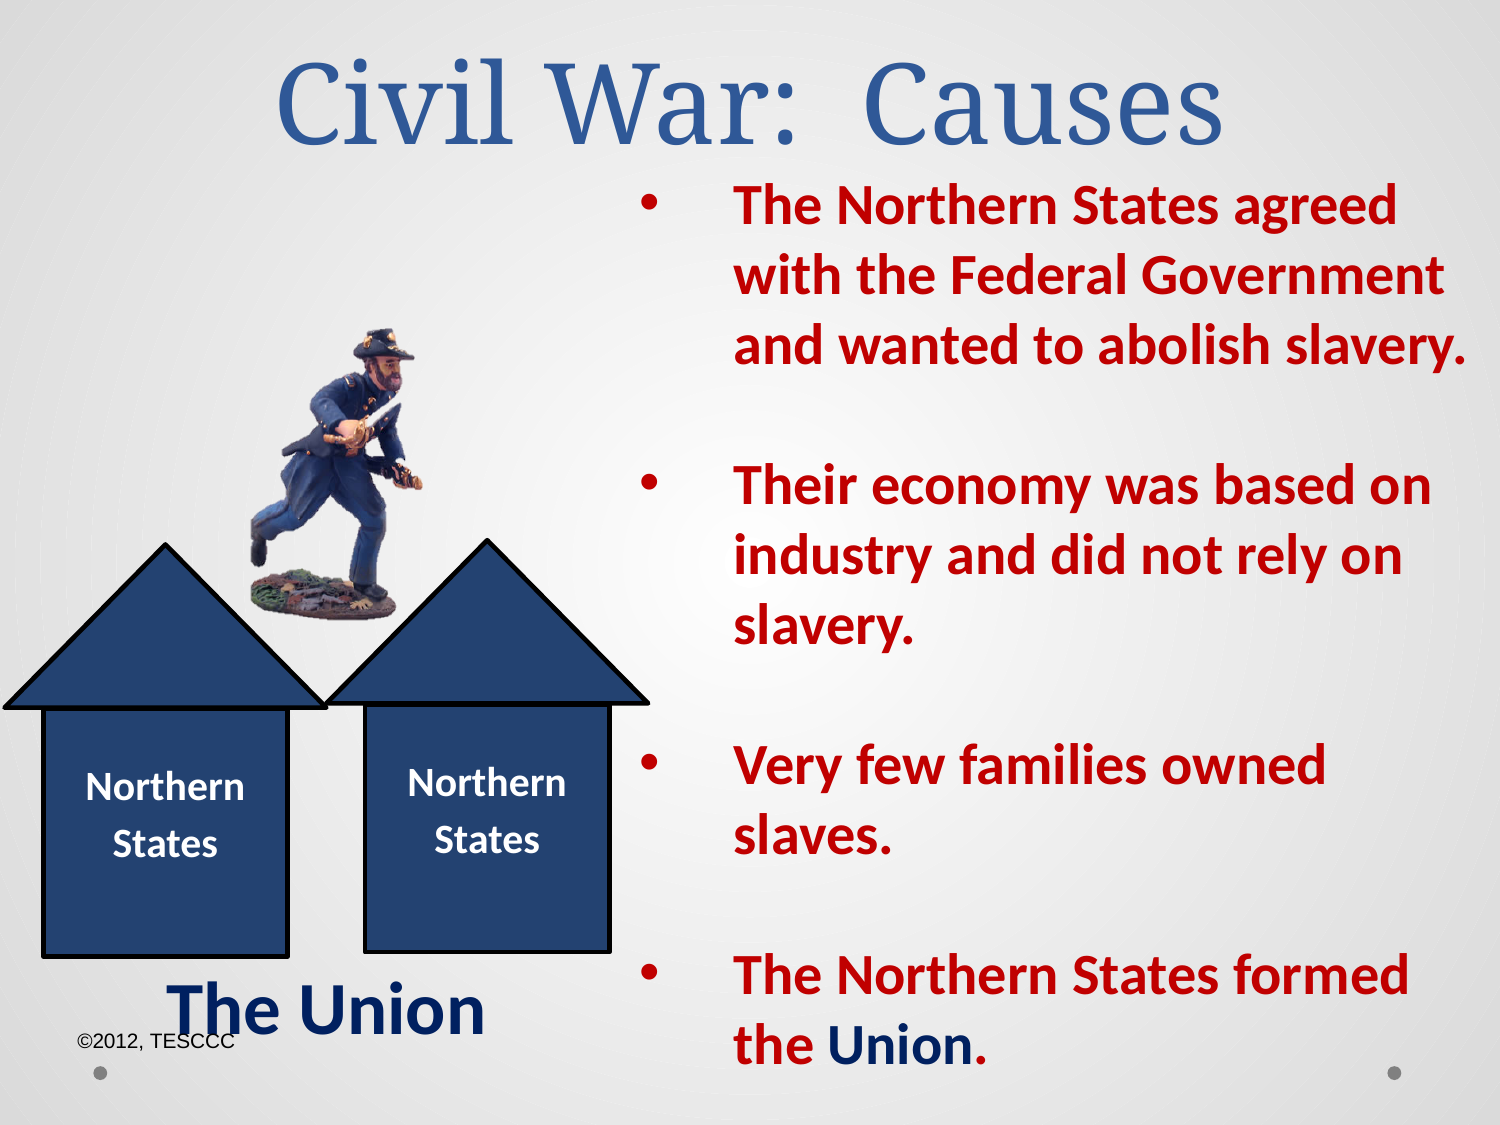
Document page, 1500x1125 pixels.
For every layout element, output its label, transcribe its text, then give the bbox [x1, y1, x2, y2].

text_box The Northern States agreed with the Federal Government and wanted to abolish slavery. Their economy was based on industry and did not rely on slavery. Very few families owned slaves. The Northern States formed the Union. [624, 159, 1500, 1084]
text_box ©2012, TESCCC [62, 1020, 400, 1060]
picture [246, 321, 484, 626]
title Civil War: Causes [75, 24, 1425, 175]
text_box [326, 539, 649, 953]
text_box The Union [43, 960, 610, 1057]
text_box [4, 544, 323, 957]
